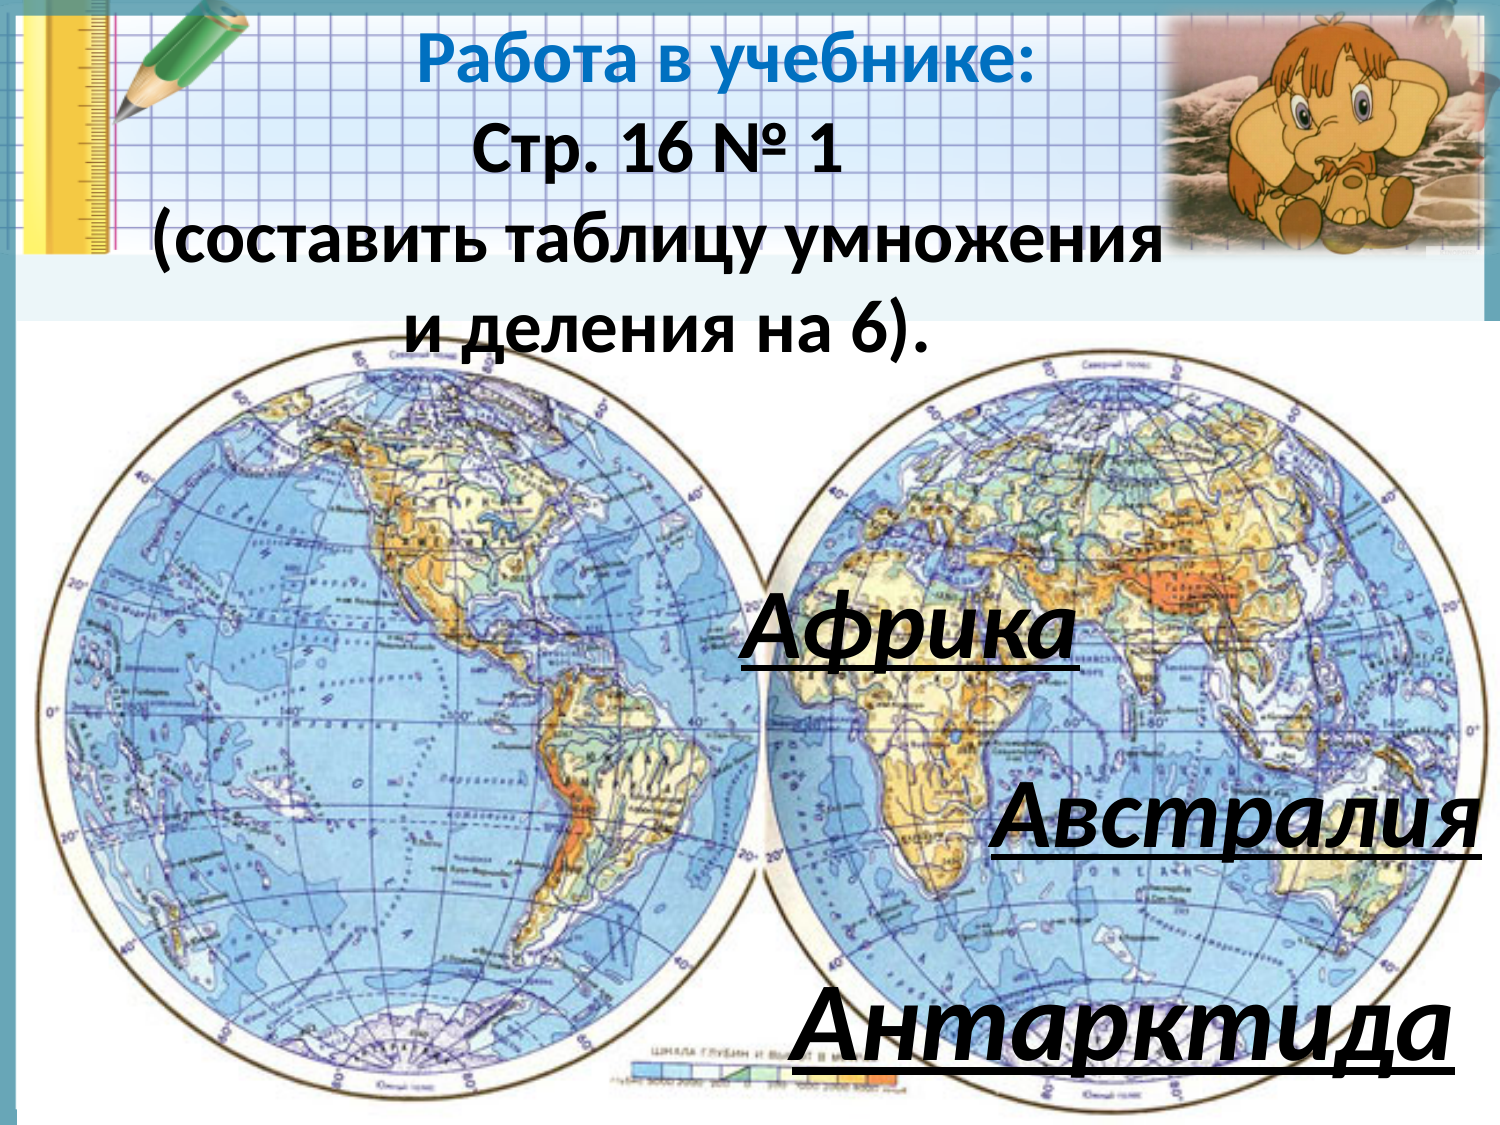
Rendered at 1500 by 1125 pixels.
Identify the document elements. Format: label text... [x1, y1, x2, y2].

text_box Работа в учебнике: Стр. 16 № 1 (составить таблицу умножения и деления на 6). [76, 0, 1258, 319]
picture [17, 320, 1500, 1125]
picture [1150, 0, 1500, 265]
picture [16, 16, 76, 256]
